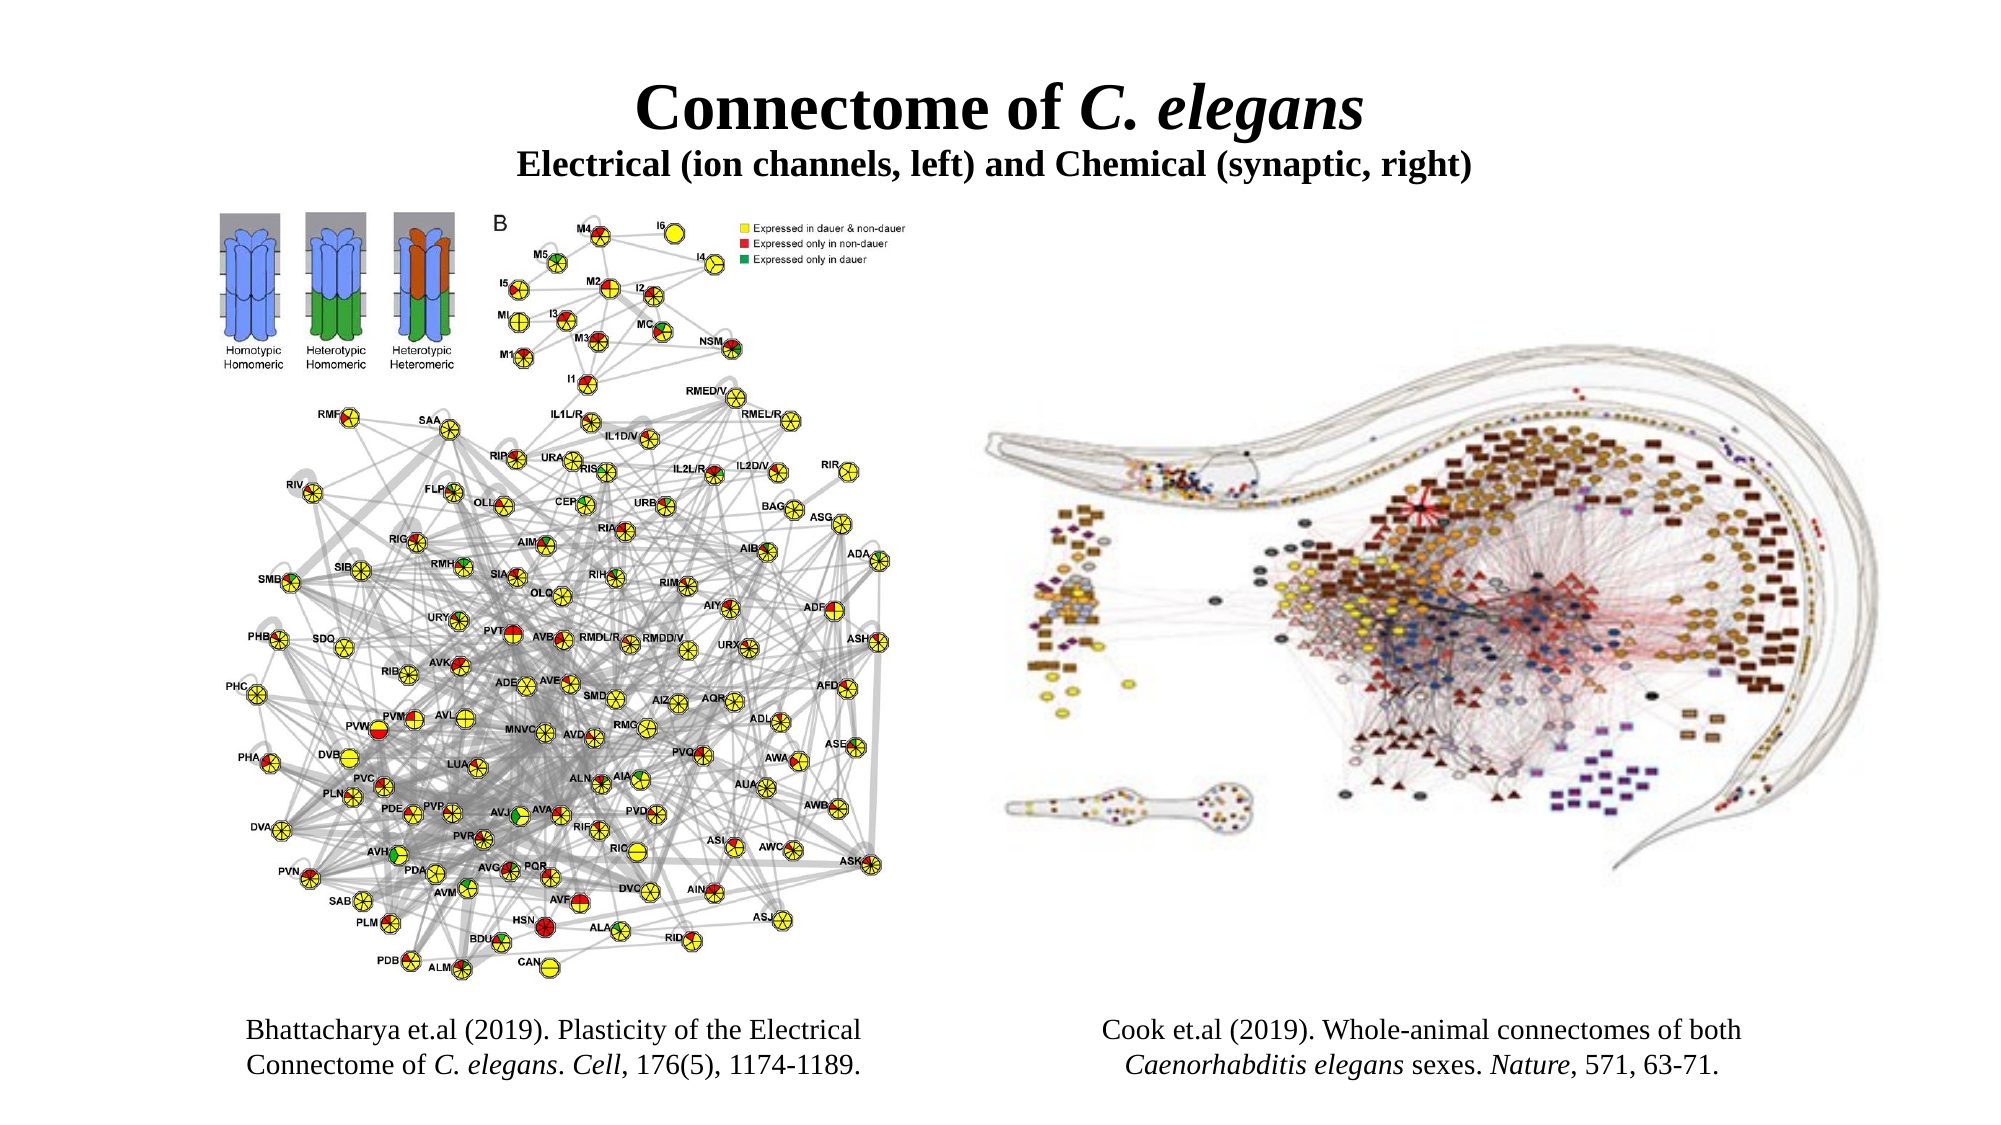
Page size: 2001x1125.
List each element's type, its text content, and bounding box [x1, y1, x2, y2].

text_box Bhattacharya et.al (2019). Plasticity of the Electrical Connectome of C. elegans. Cell, 176(5), 1174-1189. [202, 1002, 906, 1089]
picture [970, 254, 1902, 953]
text_box Cook et.al (2019). Whole-animal connectomes of both Caenorhabditis elegans sexes. Nature, 571, 63-71. [1026, 995, 1818, 1089]
picture [202, 211, 906, 996]
title Connectome of C. elegans Electrical (ion channels, left) and Chemical (synaptic, right) [137, 56, 1863, 201]
